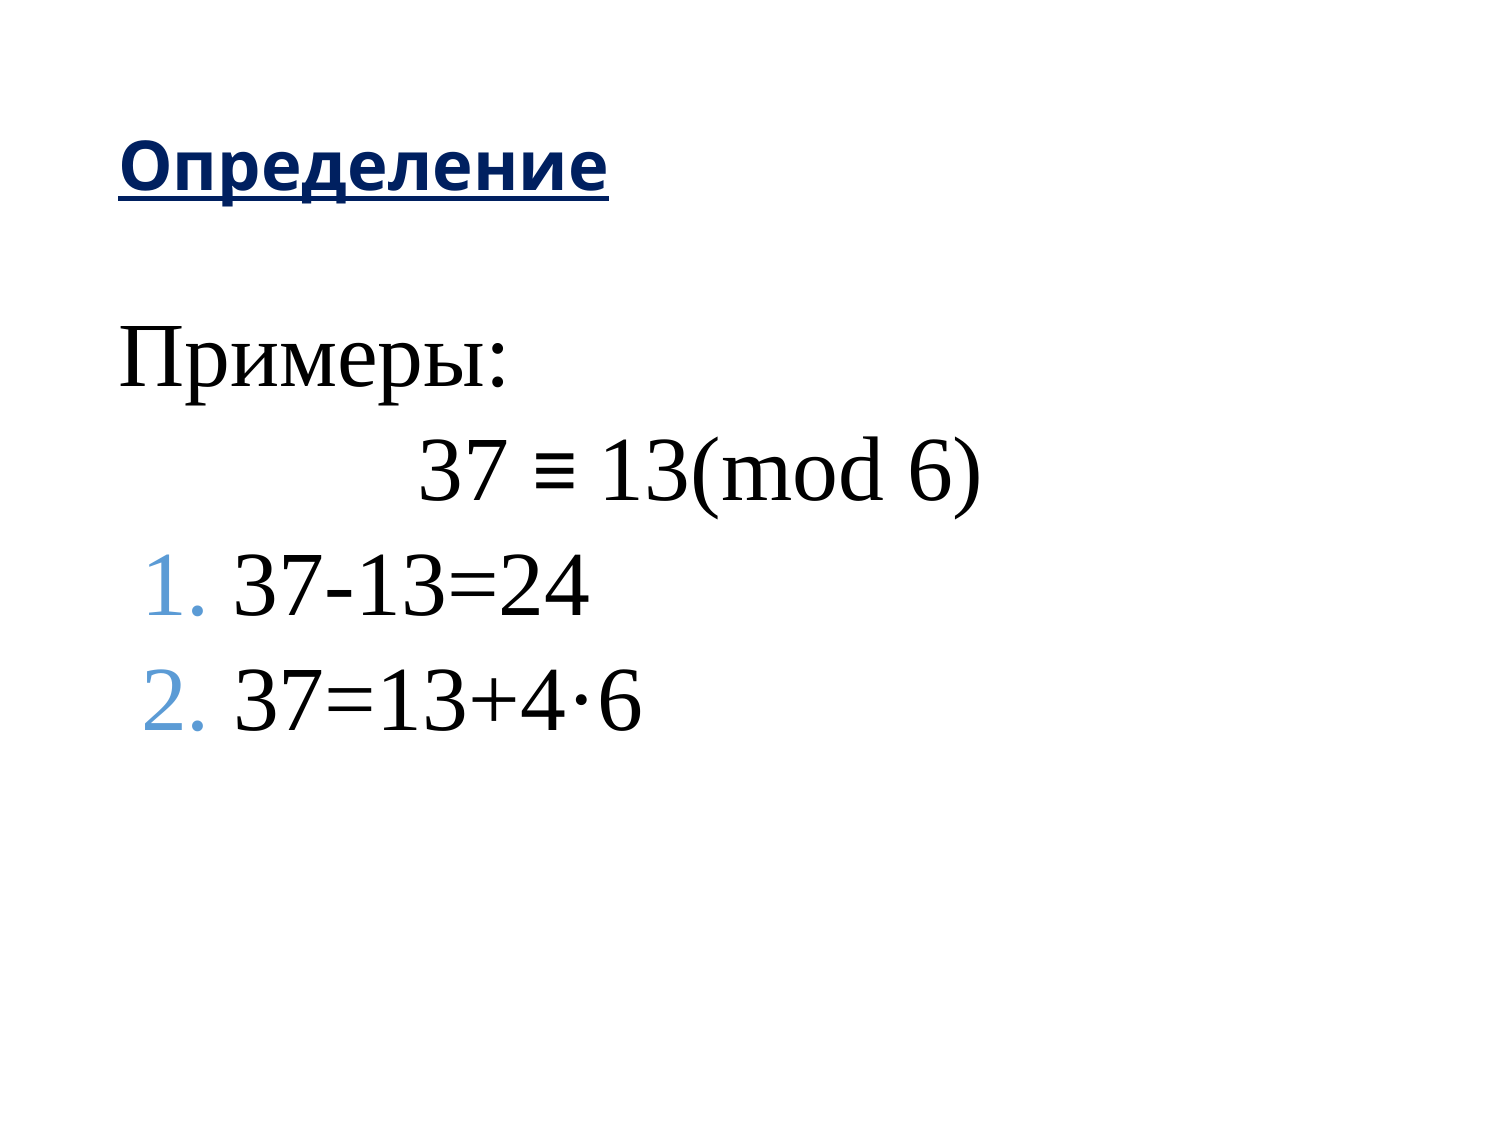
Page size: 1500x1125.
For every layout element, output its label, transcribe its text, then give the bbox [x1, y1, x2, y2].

title Определение [103, 59, 1397, 278]
list Примеры: 37 ≡ 13(mod 6) 1. 37-13=24 2. 37=13+4·6 [103, 299, 1397, 1014]
